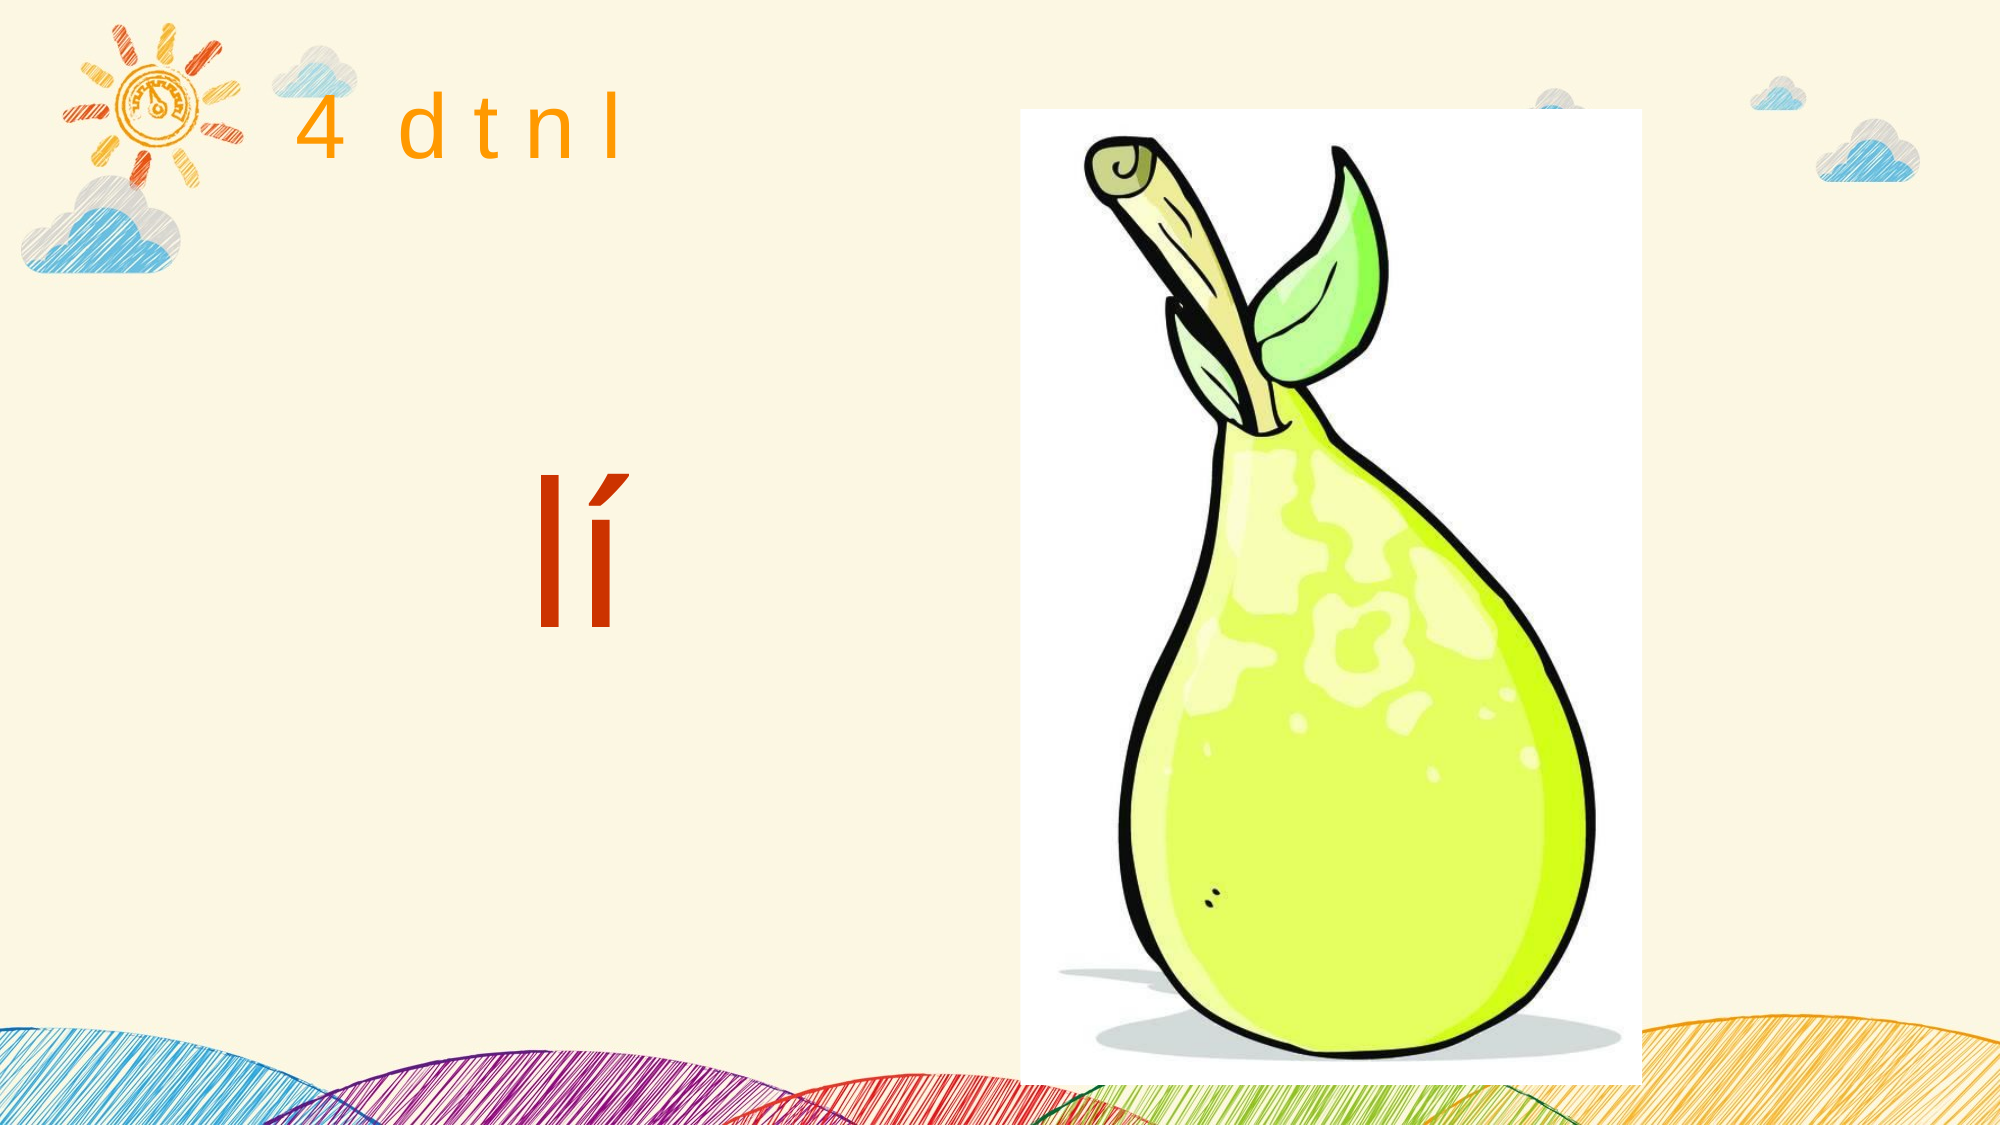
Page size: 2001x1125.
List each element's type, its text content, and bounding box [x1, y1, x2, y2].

text_box lí [509, 420, 867, 675]
picture [0, 0, 2000, 1125]
text_box 4 d t n l [280, 59, 1096, 185]
